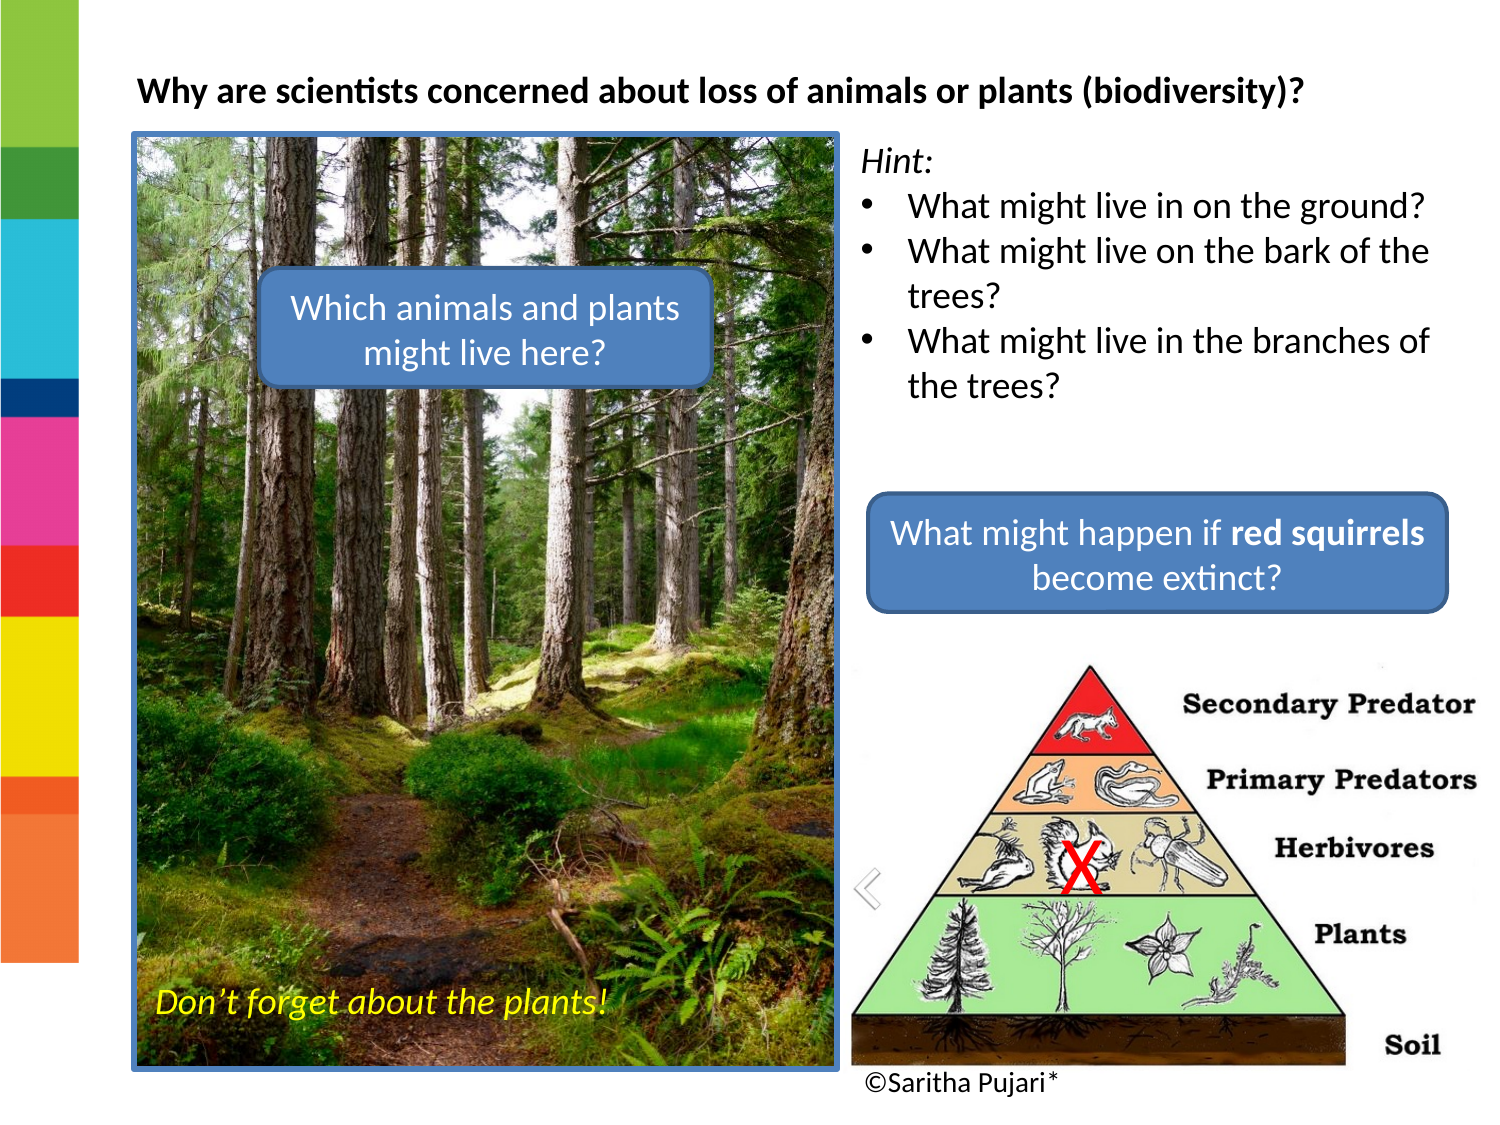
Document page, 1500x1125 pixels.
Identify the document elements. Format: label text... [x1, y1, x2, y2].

text_box Why are scientists concerned about loss of animals or plants (biodiversity)? [122, 58, 1322, 119]
text_box Hint: What might live in on the ground? What might live on the bark of the trees? What might live in the branches of the trees? [845, 128, 1464, 414]
picture [136, 136, 835, 1067]
picture [1, 0, 78, 962]
text_box What might happen if red squirrels become extinct? [866, 491, 1450, 614]
picture [843, 653, 1481, 1074]
text_box ©Saritha Pujari* [848, 1082, 1076, 1106]
